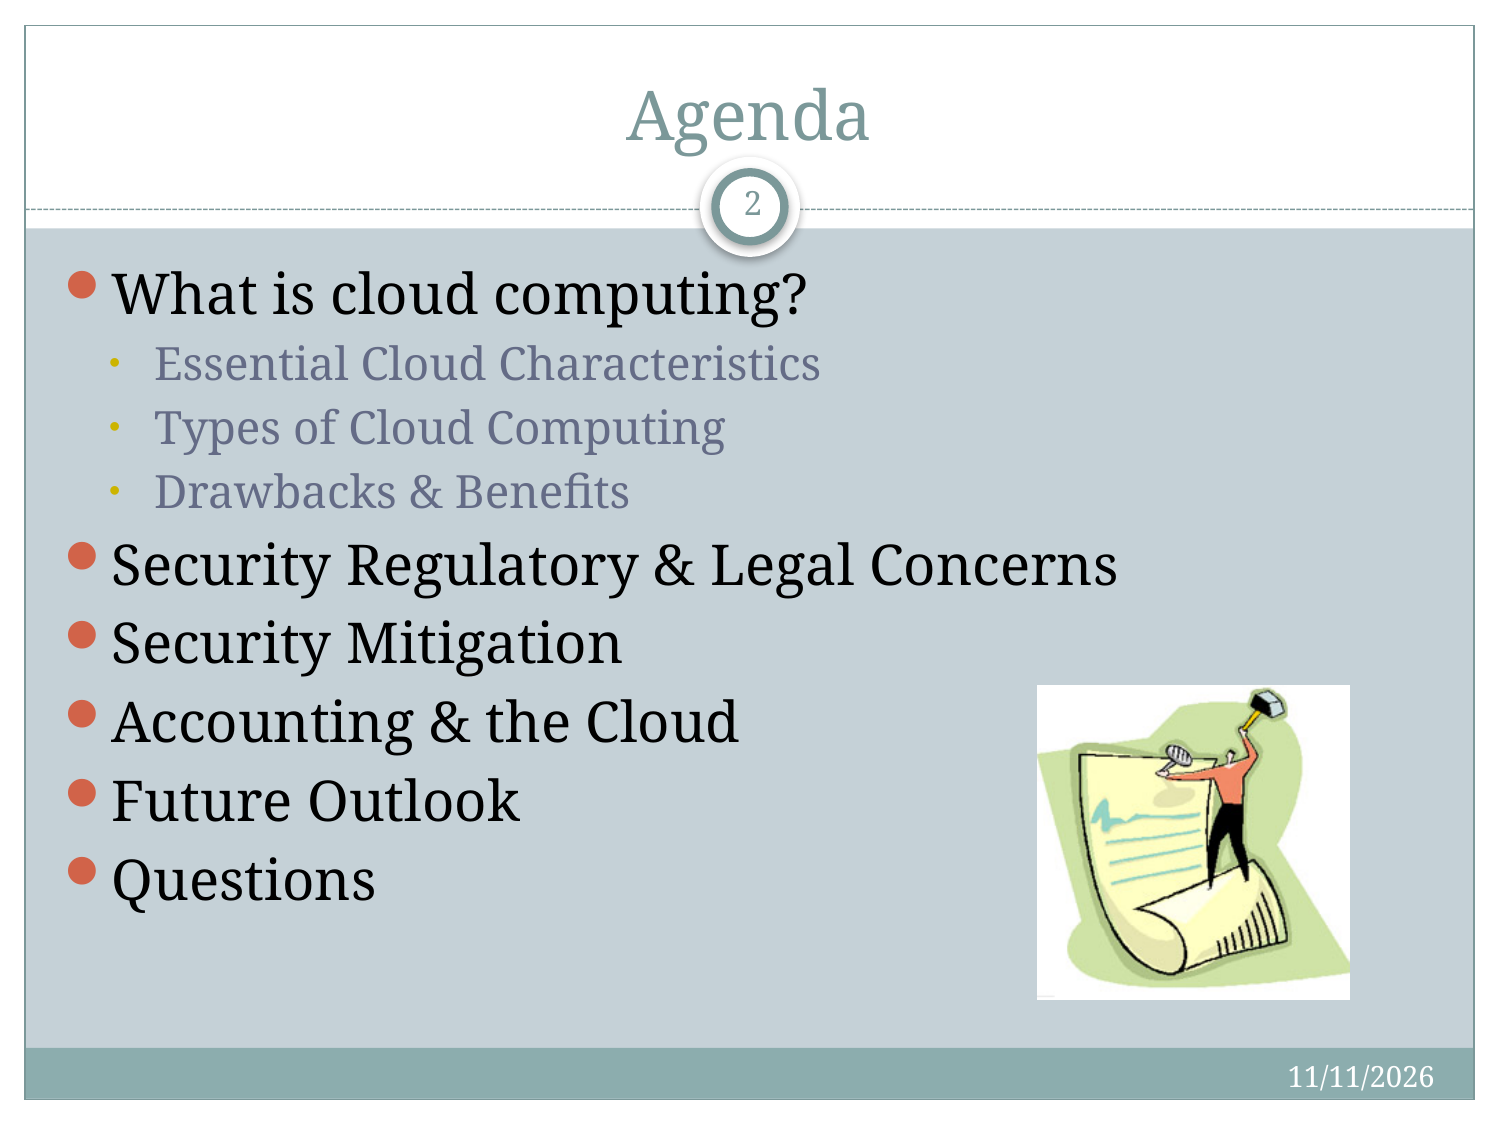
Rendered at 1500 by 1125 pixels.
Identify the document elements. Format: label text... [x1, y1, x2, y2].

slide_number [950, 1050, 1450, 1111]
picture [1036, 685, 1351, 1001]
slide_number 2 [715, 168, 791, 241]
list What is cloud computing? Essential Cloud Characteristics Types of Cloud Computing Drawbacks & Benefits Security Regulatory & Legal Concerns Security Mitigation Accounting & the Cloud Future Outlook Questions [49, 250, 1445, 1001]
title Agenda [49, 37, 1450, 162]
